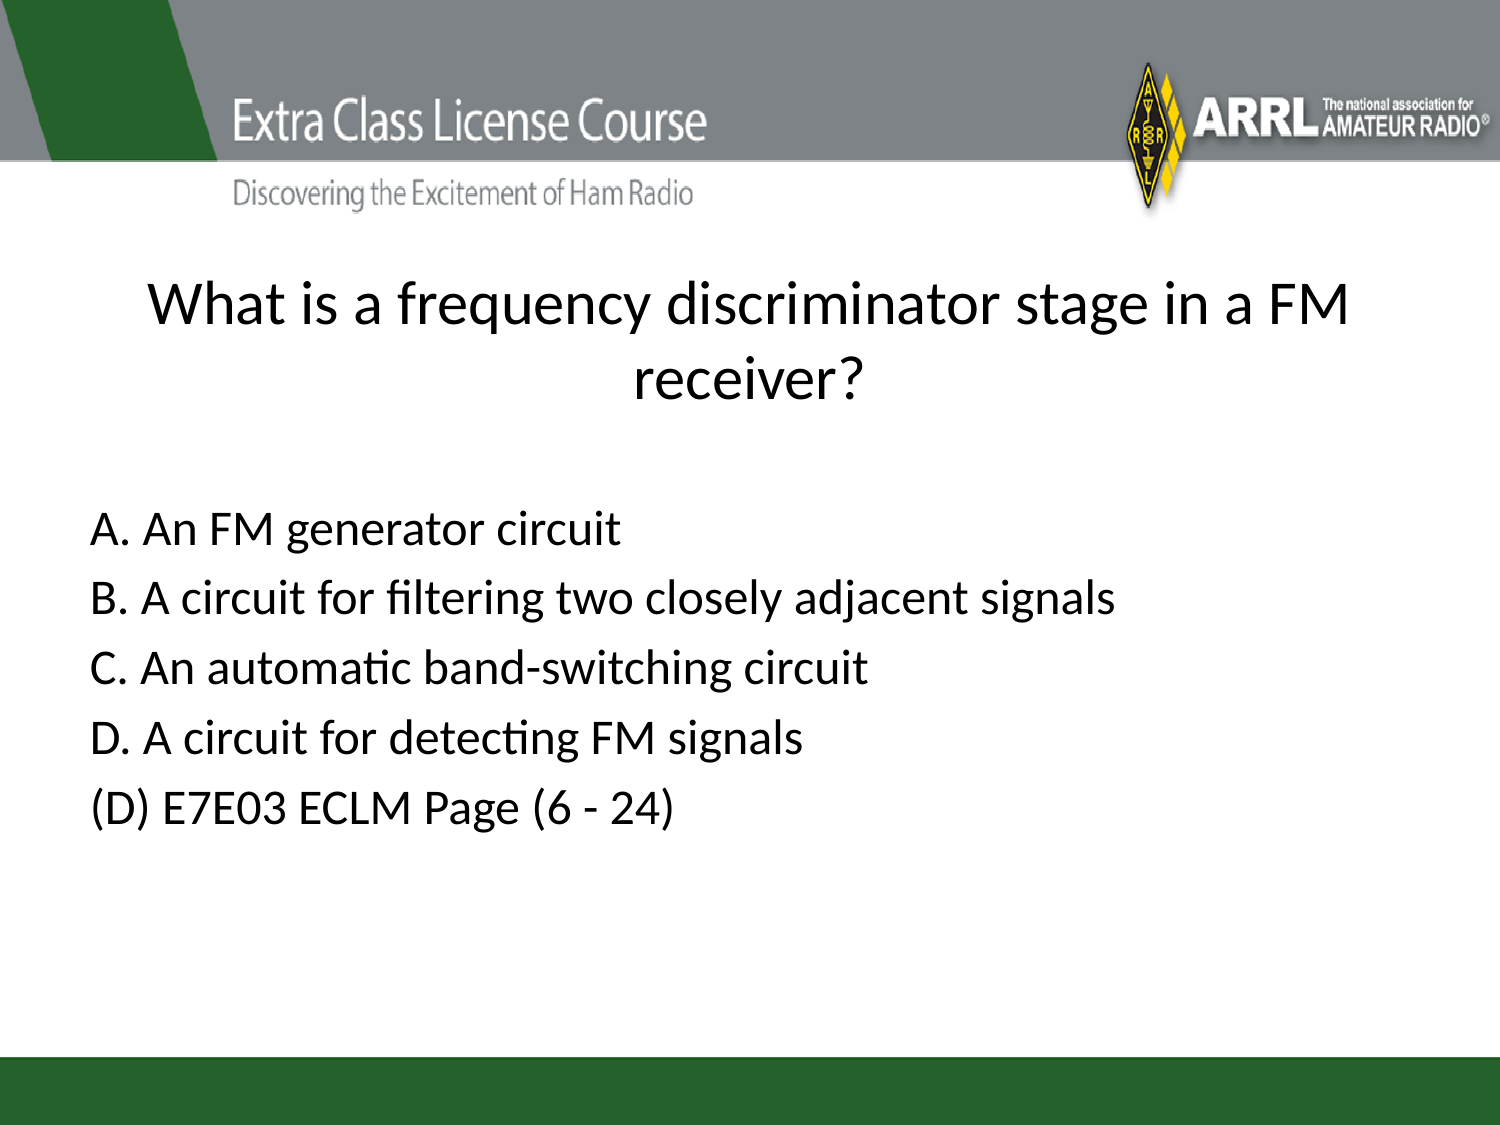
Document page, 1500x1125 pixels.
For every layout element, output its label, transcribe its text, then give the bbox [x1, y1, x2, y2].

title What is a frequency discriminator stage in a FM receiver? [75, 254, 1425, 435]
list A. An FM generator circuit B. A circuit for filtering two closely adjacent signals C. An automatic band-switching circuit D. A circuit for detecting FM signals (D) E7E03 ECLM Page (6 - 24) [75, 487, 1425, 1005]
picture [0, 0, 1500, 1125]
